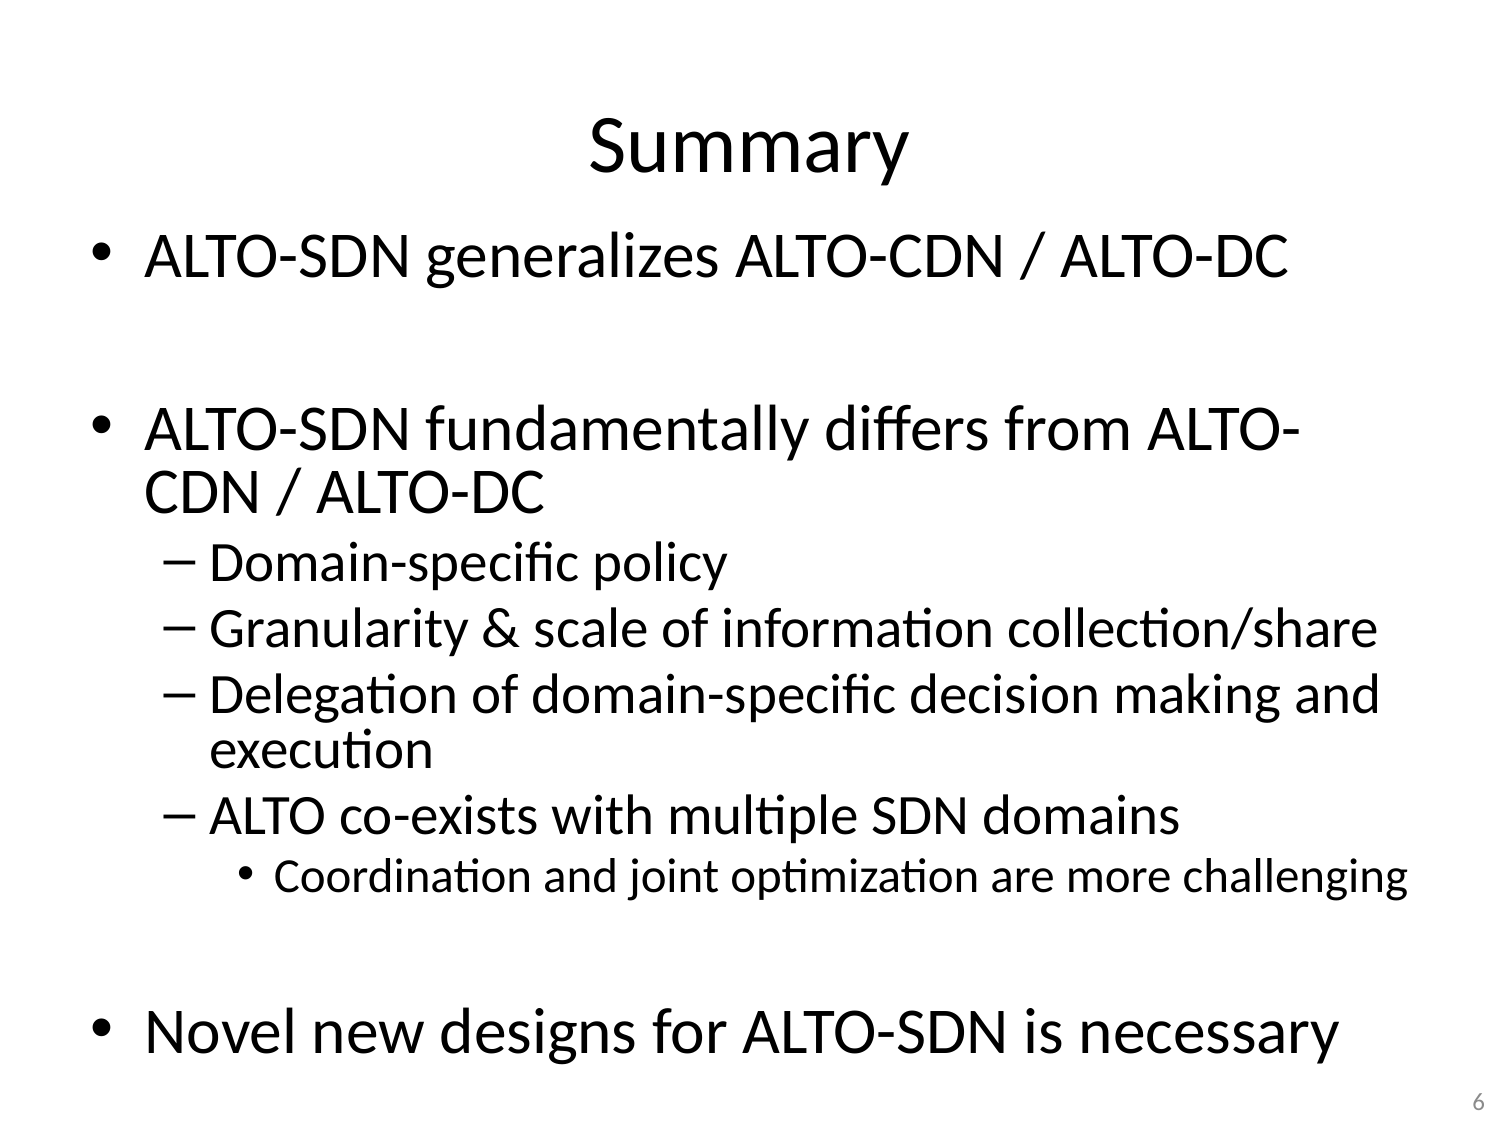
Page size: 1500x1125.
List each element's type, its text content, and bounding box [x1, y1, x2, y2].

slide_number 6 [1187, 1074, 1500, 1125]
list ALTO-SDN generalizes ALTO-CDN / ALTO-DC ALTO-SDN fundamentally differs from ALTO-CDN / ALTO-DC Domain-specific policy Granularity & scale of information collection/share Delegation of domain-specific decision making and execution ALTO co-exists with multiple SDN domains Coordination and joint optimization are more challenging Novel new designs for ALTO-SDN is necessary [75, 219, 1425, 1083]
title Summary [0, 45, 1500, 233]
